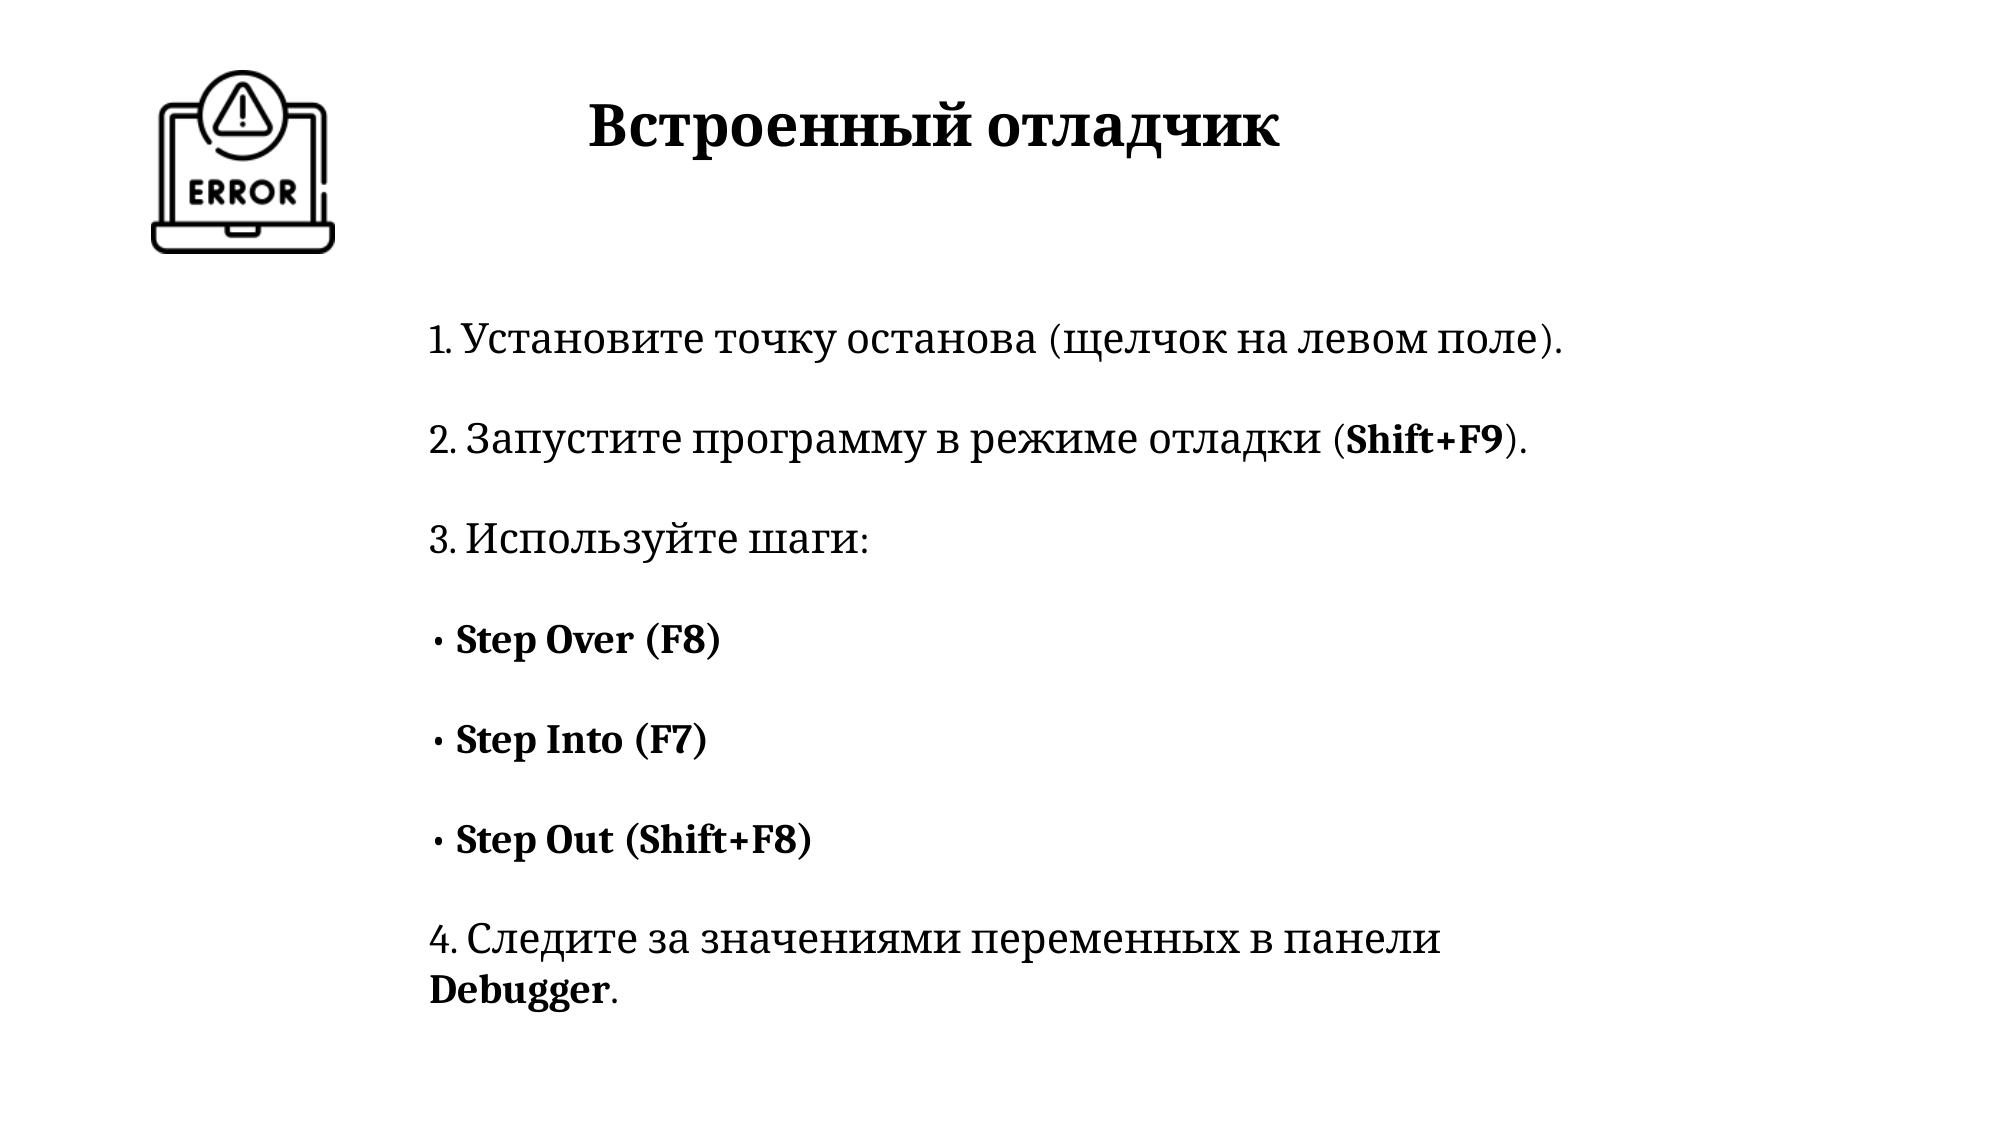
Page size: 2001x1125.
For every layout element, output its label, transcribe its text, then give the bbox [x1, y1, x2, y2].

picture [150, 69, 336, 254]
title Встроенный отладчик [573, 70, 1427, 184]
text_box 1. Установите точку останова (щелчок на левом поле). 2. Запустите программу в режиме отладки (Shift+F9). 3. Используйте шаги: • Step Over (F8) • Step Into (F7) • Step Out (Shift+F8) 4. Следите за значениями переменных в панели Debugger. [414, 304, 1586, 1020]
